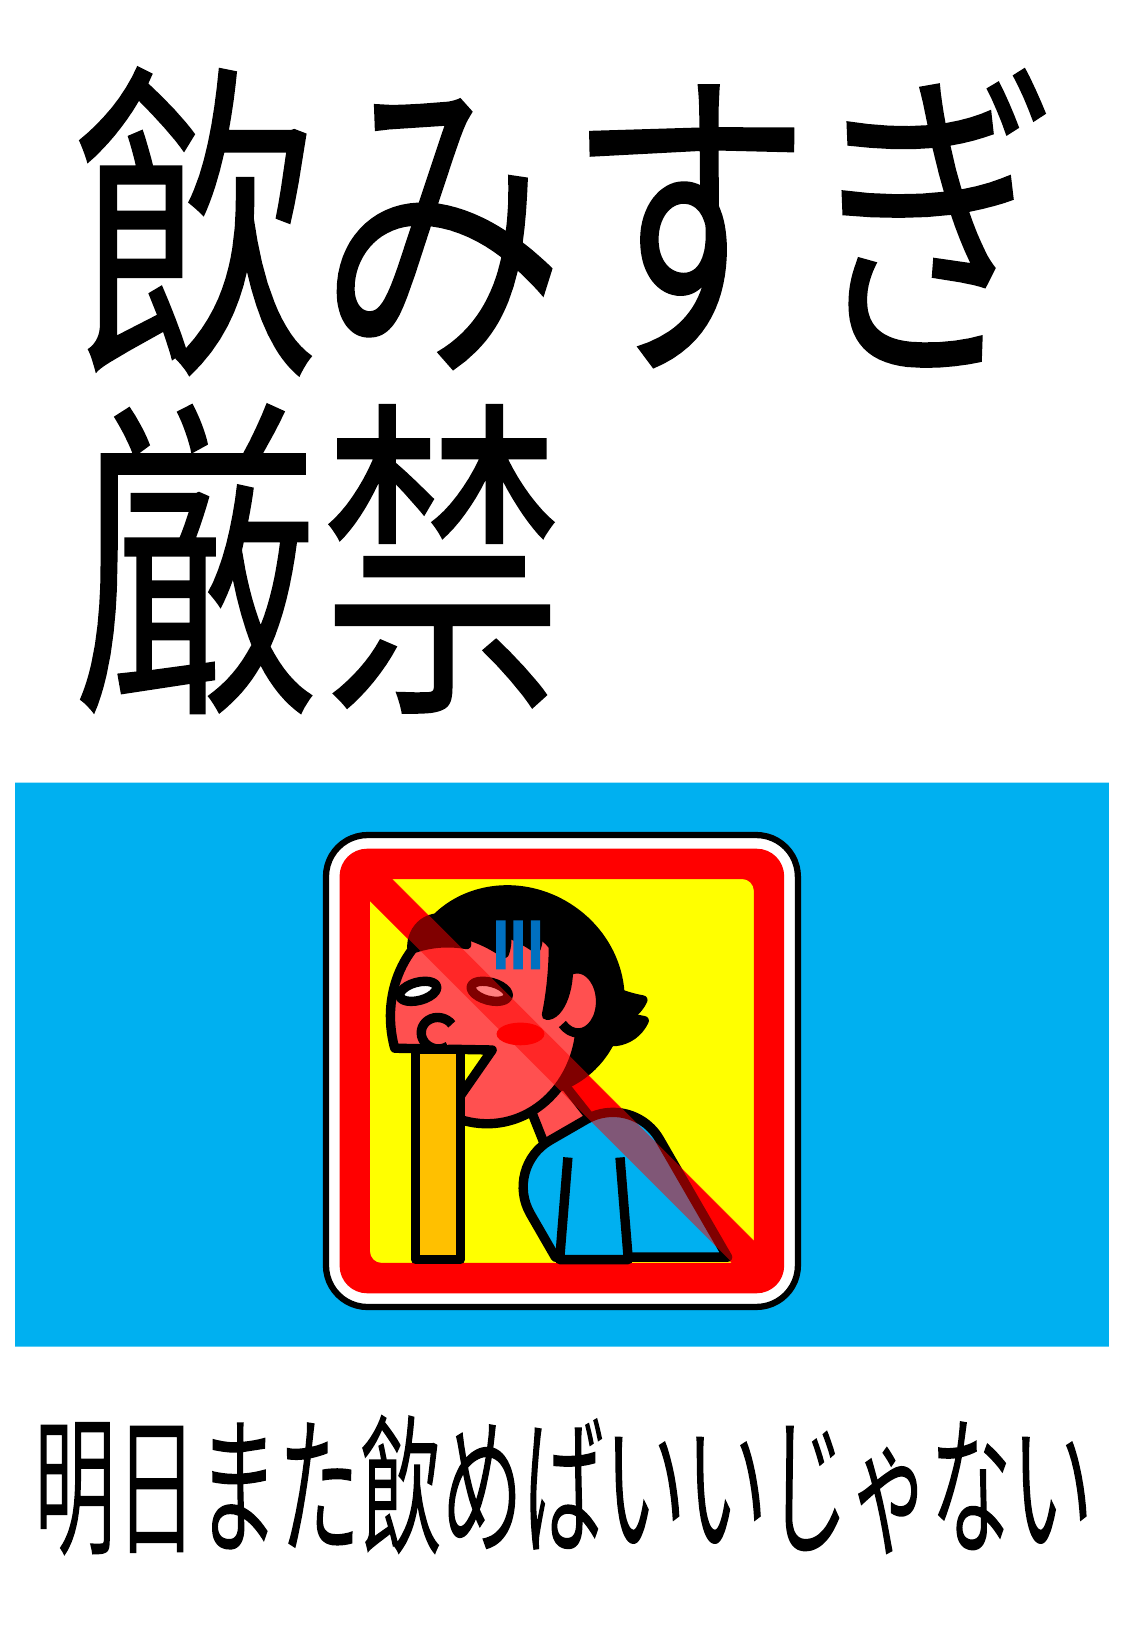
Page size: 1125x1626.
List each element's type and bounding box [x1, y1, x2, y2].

text_box [325, 834, 799, 1308]
text_box [13, 781, 1111, 1349]
